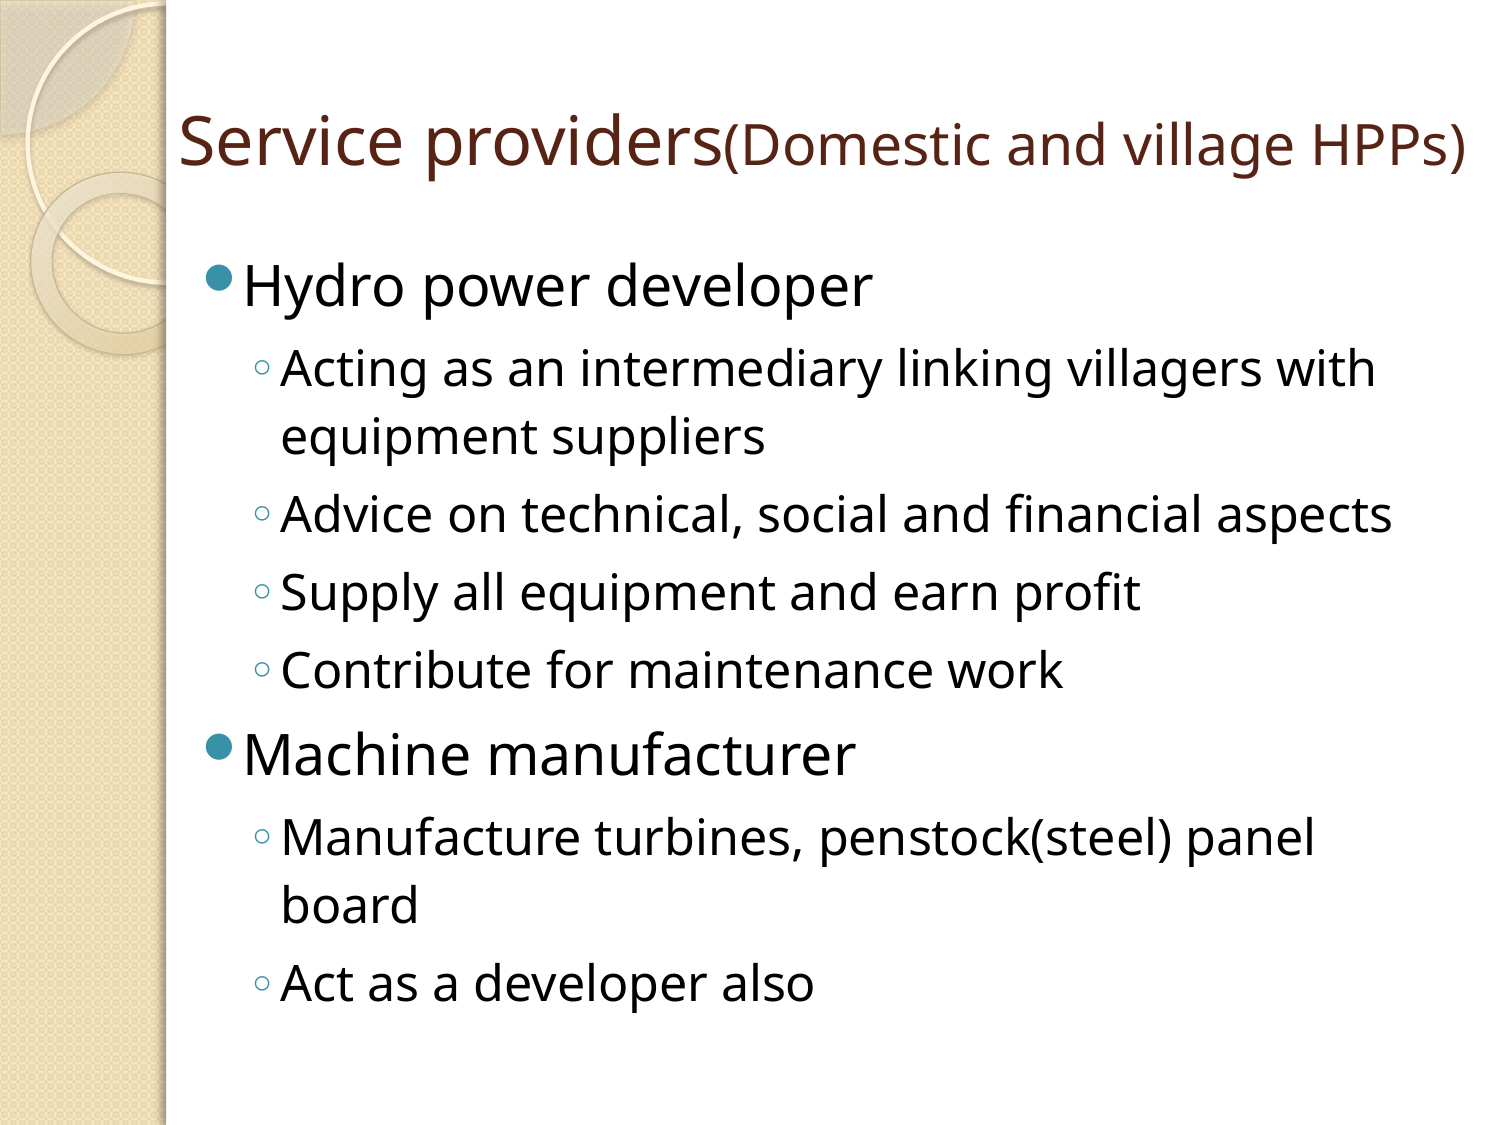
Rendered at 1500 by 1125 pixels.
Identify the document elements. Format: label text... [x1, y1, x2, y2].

list Hydro power developer Acting as an intermediary linking villagers with equipment suppliers Advice on technical, social and financial aspects Supply all equipment and earn profit Contribute for maintenance work Machine manufacturer Manufacture turbines, penstock(steel) panel board Act as a developer also [175, 237, 1466, 1025]
title Service providers(Domestic and village HPPs) [164, 45, 1500, 233]
